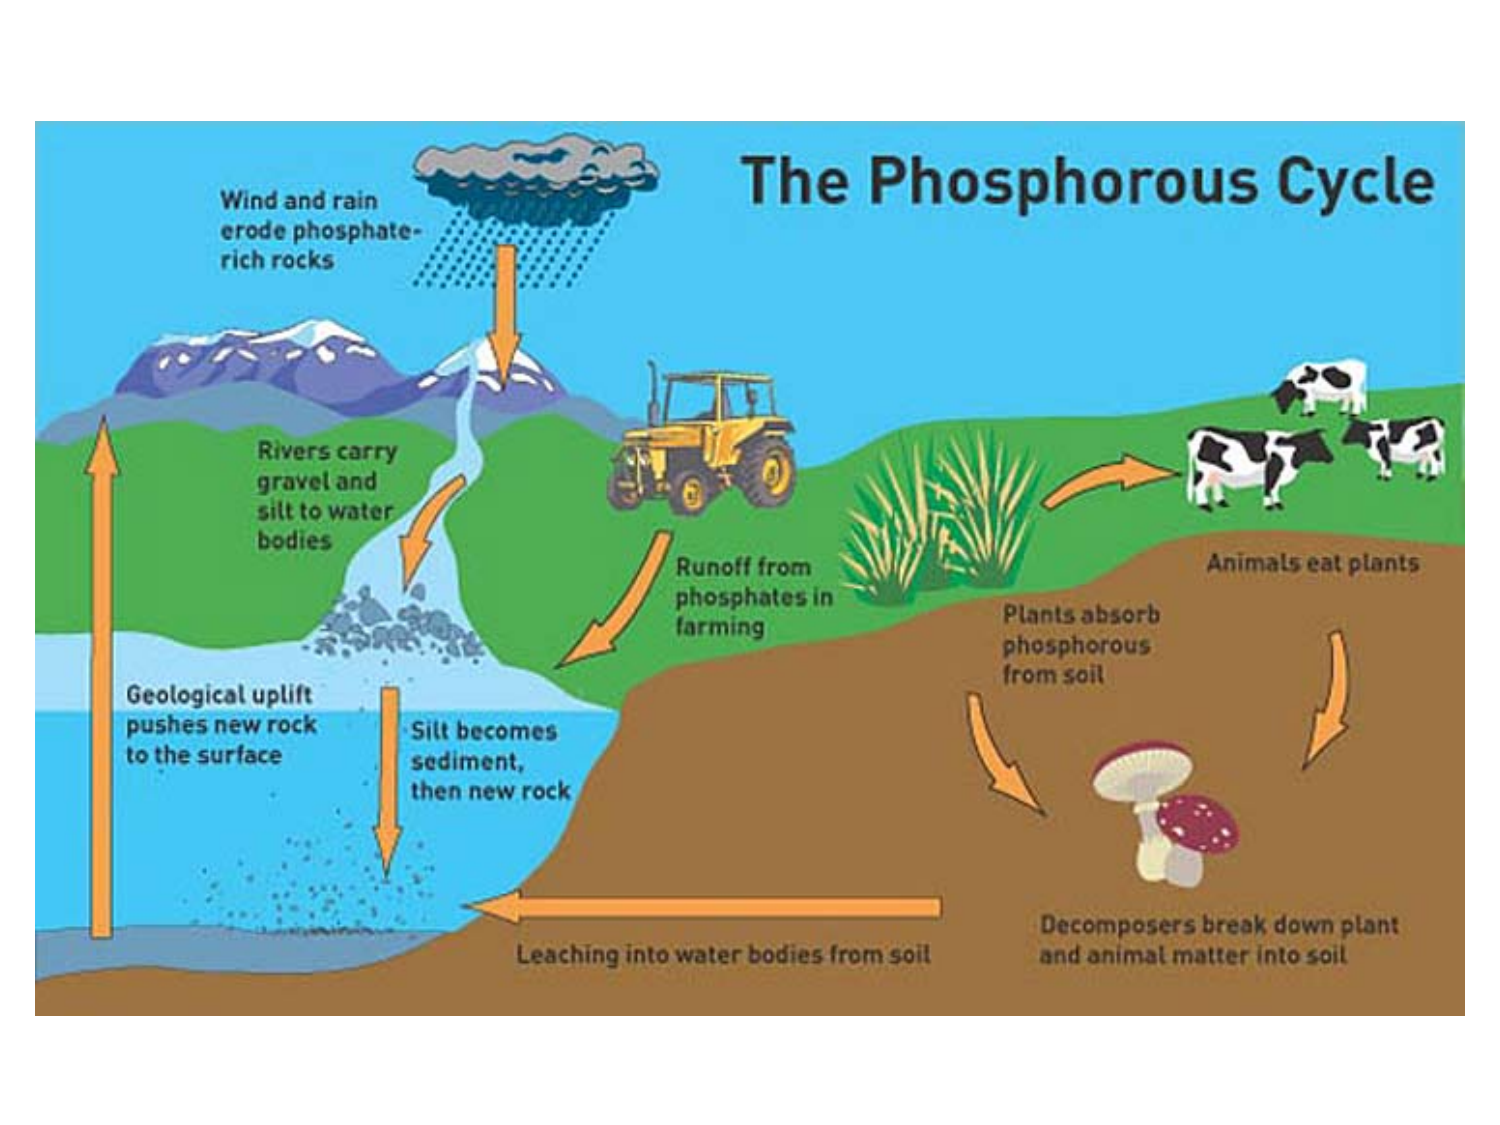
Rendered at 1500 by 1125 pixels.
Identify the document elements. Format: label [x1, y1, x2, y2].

picture [34, 120, 1466, 1016]
